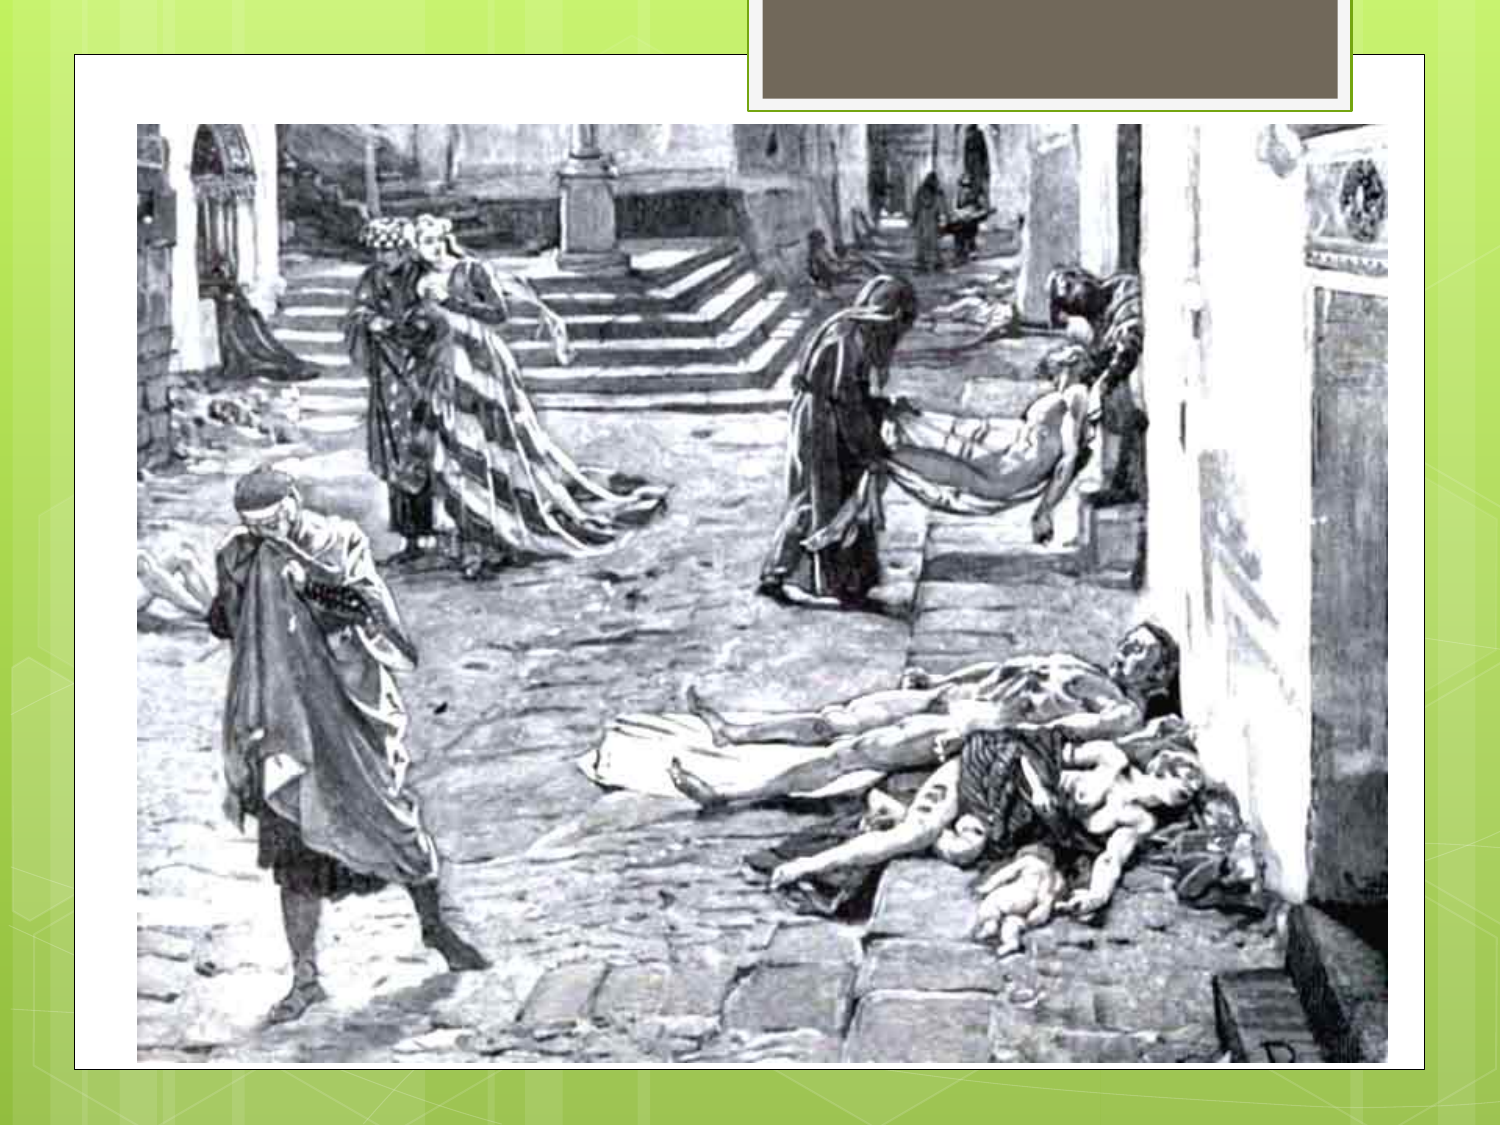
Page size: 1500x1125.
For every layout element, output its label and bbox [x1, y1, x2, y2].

picture [137, 124, 1388, 1063]
